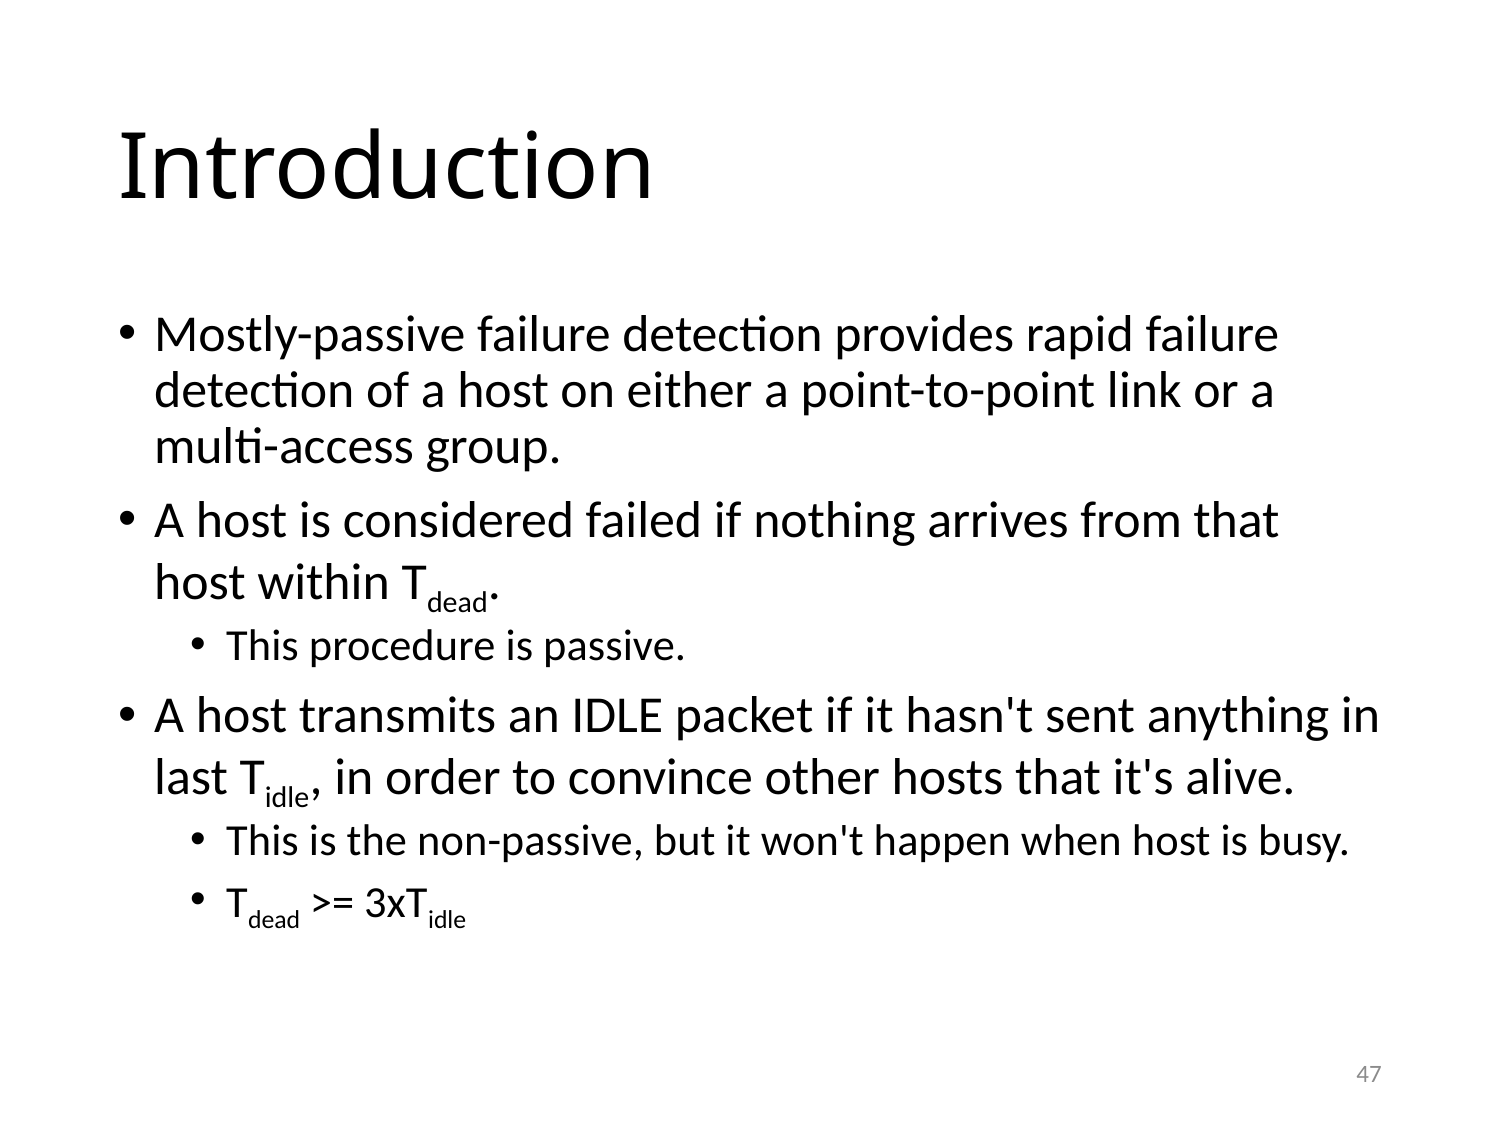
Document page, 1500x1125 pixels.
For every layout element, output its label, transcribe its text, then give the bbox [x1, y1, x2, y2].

slide_number 47 [1059, 1042, 1397, 1103]
list Mostly-passive failure detection provides rapid failure detection of a host on either a point-to-point link or a multi-access group. A host is considered failed if nothing arrives from that host within Tdead. This procedure is passive. A host transmits an IDLE packet if it hasn't sent anything in last Tidle, in order to convince other hosts that it's alive. This is the non-passive, but it won't happen when host is busy. Tdead >= 3xTidle [103, 299, 1397, 1014]
title Introduction [103, 59, 1397, 278]
